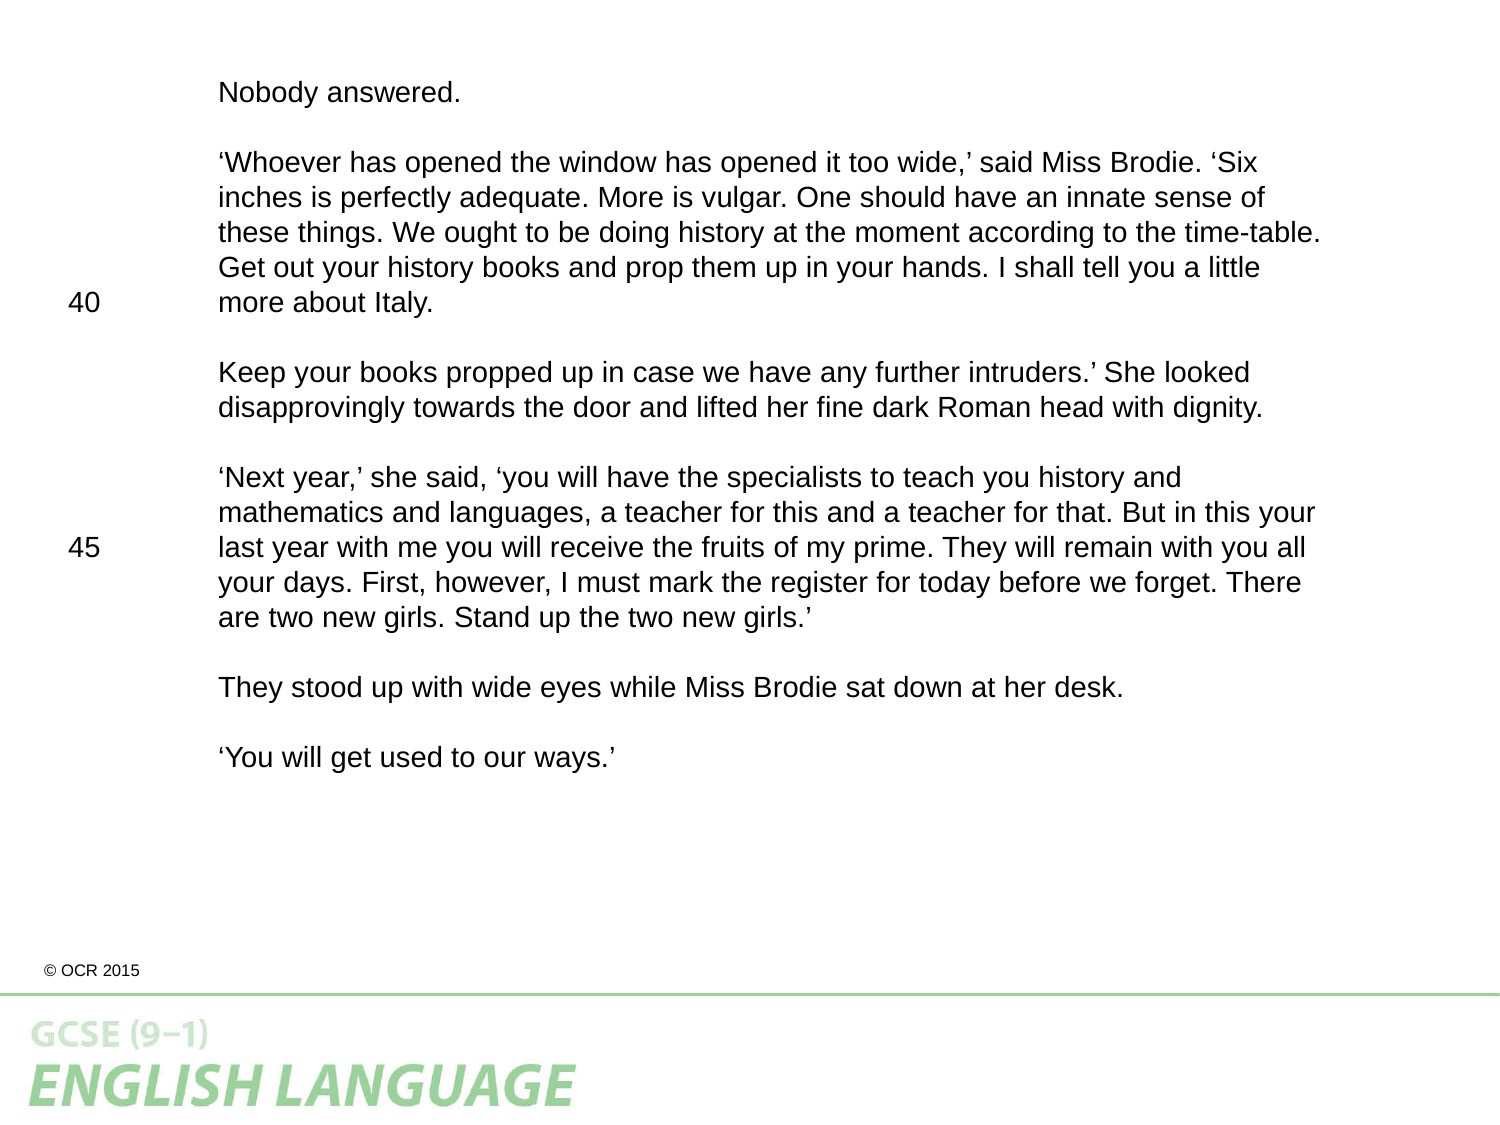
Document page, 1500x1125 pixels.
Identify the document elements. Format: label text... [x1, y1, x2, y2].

text_box Nobody answered. ‘Whoever has opened the window has opened it too wide,’ said Miss Brodie. ‘Six inches is perfectly adequate. More is vulgar. One should have an innate sense of these things. We ought to be doing history at the moment according to the time-table. Get out your history books and prop them up in your hands. I shall tell you a little 40 more about Italy. Keep your books propped up in case we have any further intruders.’ She looked disapprovingly towards the door and lifted her fine dark Roman head with dignity. ‘Next year,’ she said, ‘you will have the specialists to teach you history and mathematics and languages, a teacher for this and a teacher for that. But in this your 45 last year with me you will receive the fruits of my prime. They will remain with you all your days. First, however, I must mark the register for today before we forget. There are two new girls. Stand up the two new girls.’ They stood up with wide eyes while Miss Brodie sat down at her desk. ‘You will get used to our ways.’ [53, 66, 1447, 886]
picture [0, 993, 1500, 1125]
